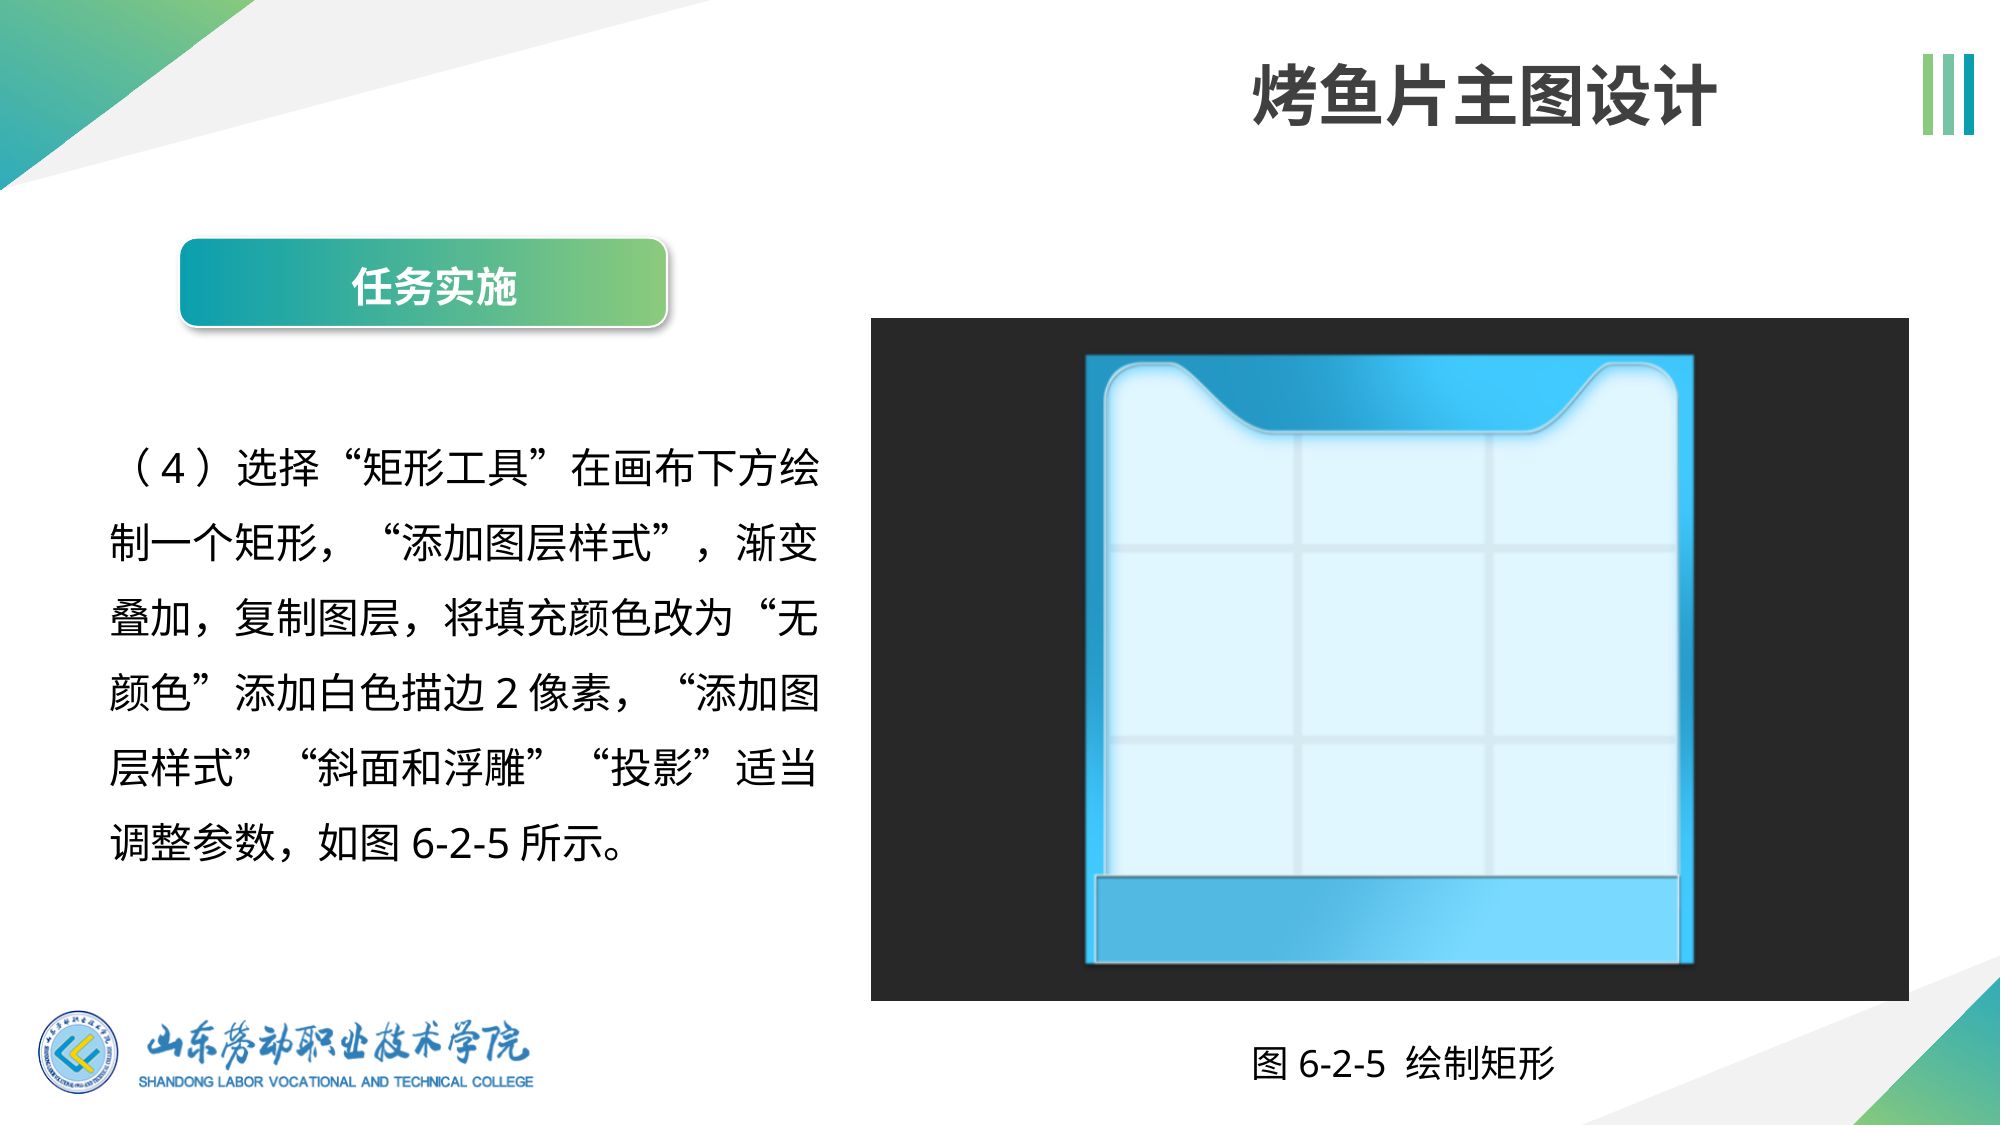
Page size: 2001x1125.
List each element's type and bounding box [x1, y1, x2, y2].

text_box [179, 237, 677, 327]
text_box [1928, 54, 1969, 136]
picture [38, 1010, 550, 1094]
text_box [0, 0, 2000, 1125]
picture [871, 318, 1909, 1001]
